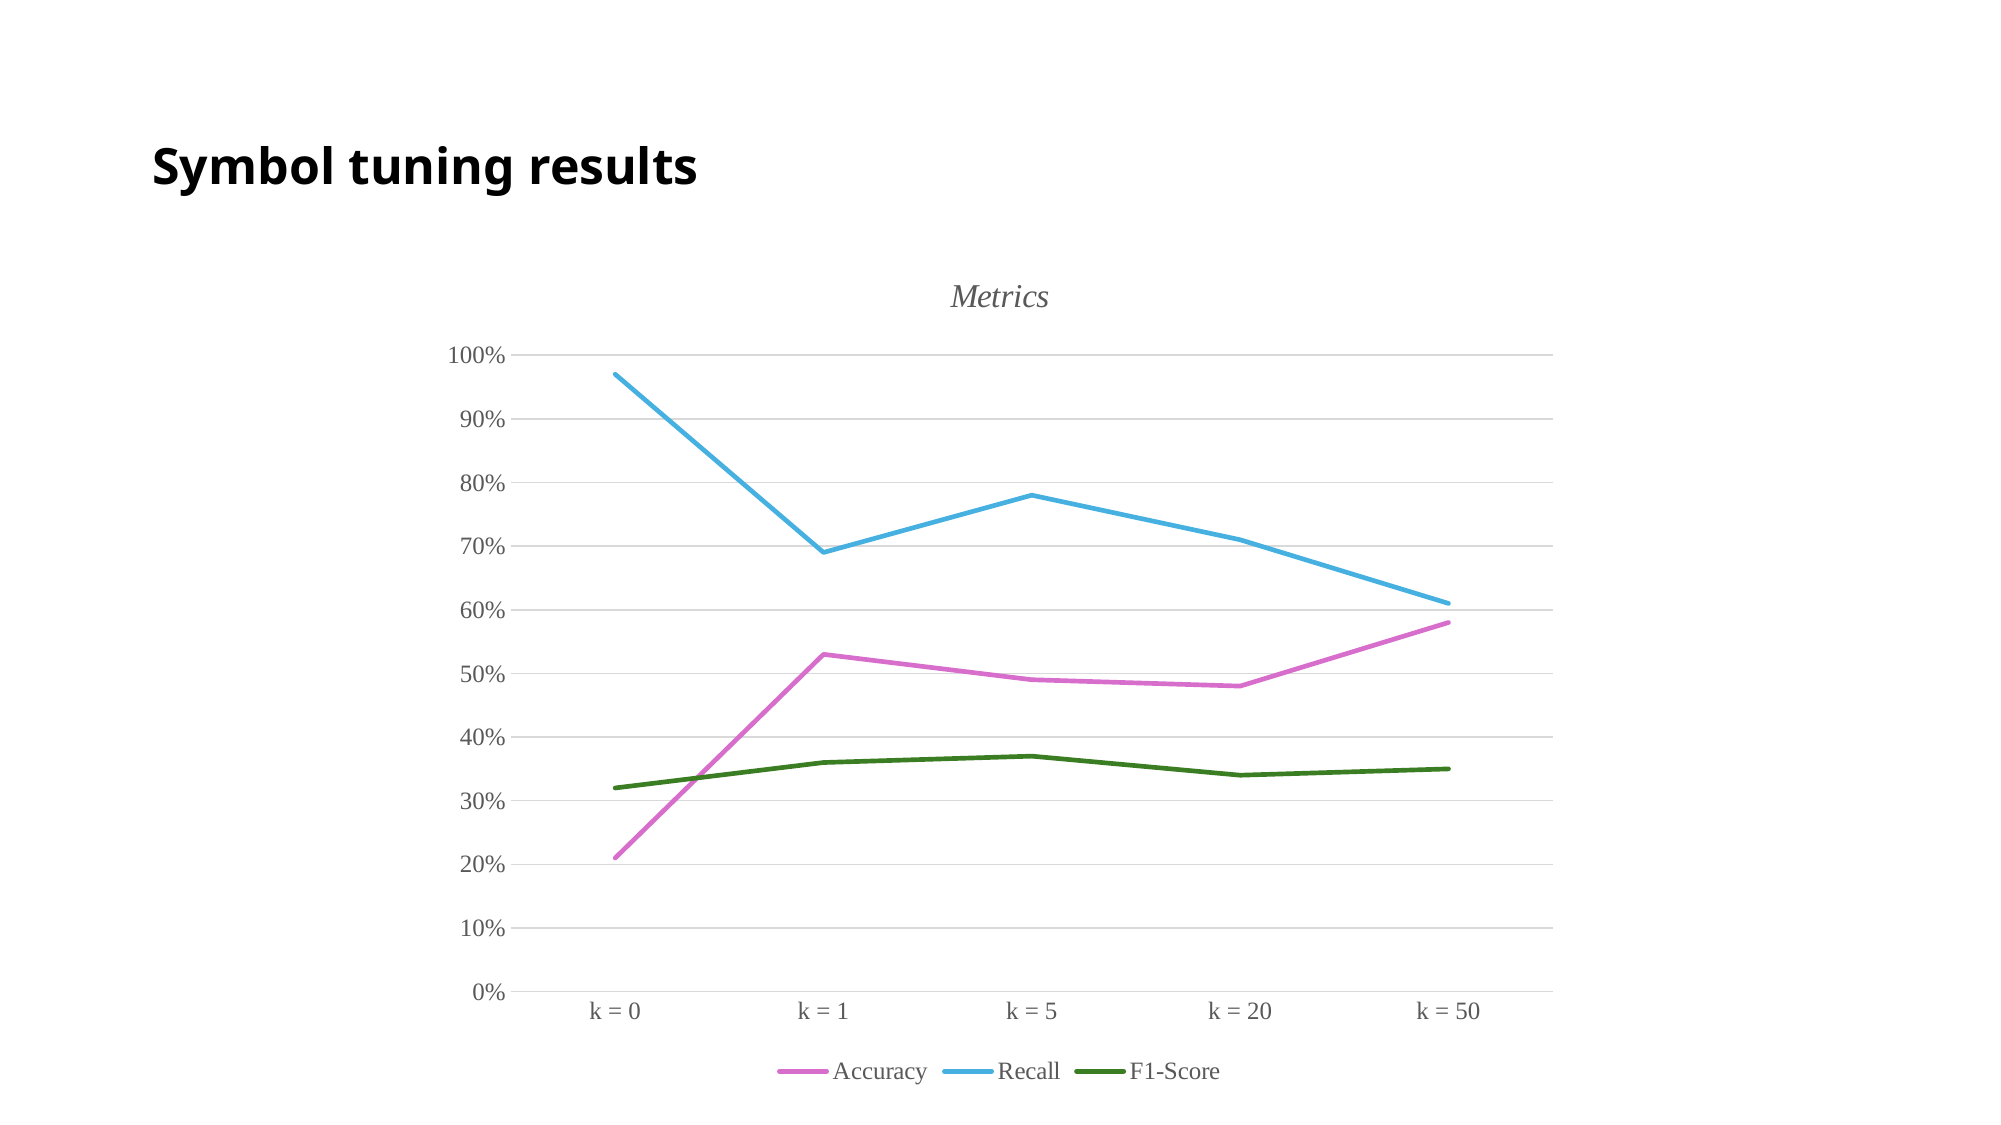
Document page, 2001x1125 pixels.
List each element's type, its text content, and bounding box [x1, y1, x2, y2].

chart [423, 241, 1577, 1092]
title Symbol tuning results [137, 59, 1863, 278]
